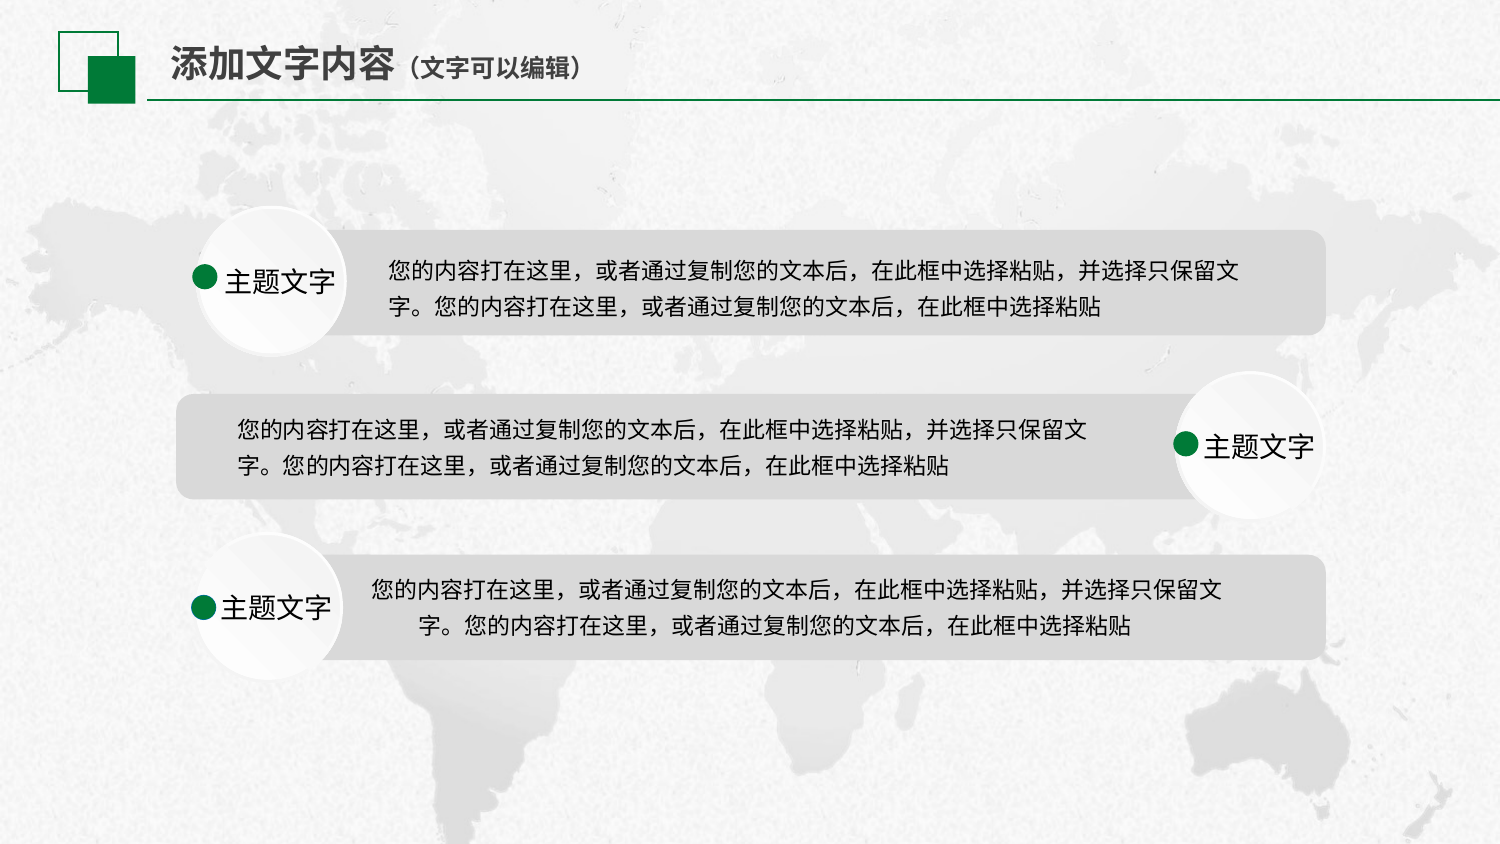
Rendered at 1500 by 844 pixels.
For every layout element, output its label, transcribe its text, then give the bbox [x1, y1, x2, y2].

text_box 您的内容打在这里，或者通过复制您的文本后，在此框中选择粘贴，并选择只保留文字。您的内容打在这里，或者通过复制您的文本后，在此框中选择粘贴 [225, 401, 1108, 485]
text_box 您的内容打在这里，或者通过复制您的文本后，在此框中选择粘贴，并选择只保留文字。您的内容打在这里，或者通过复制您的文本后，在此框中选择粘贴 [377, 243, 1257, 326]
text_box [175, 393, 1174, 500]
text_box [195, 205, 355, 357]
text_box 您的内容打在这里，或者通过复制您的文本后，在此框中选择粘贴，并选择只保留文字。您的内容打在这里，或者通过复制您的文本后，在此框中选择粘贴 [360, 561, 1273, 645]
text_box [192, 531, 351, 683]
text_box [355, 229, 1327, 336]
picture [0, 0, 1500, 844]
text_box 添加文字内容（文字可以编辑） [159, 34, 736, 91]
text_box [192, 264, 218, 290]
text_box [351, 554, 1327, 661]
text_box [1173, 431, 1199, 457]
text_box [1174, 371, 1334, 523]
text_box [191, 594, 217, 620]
